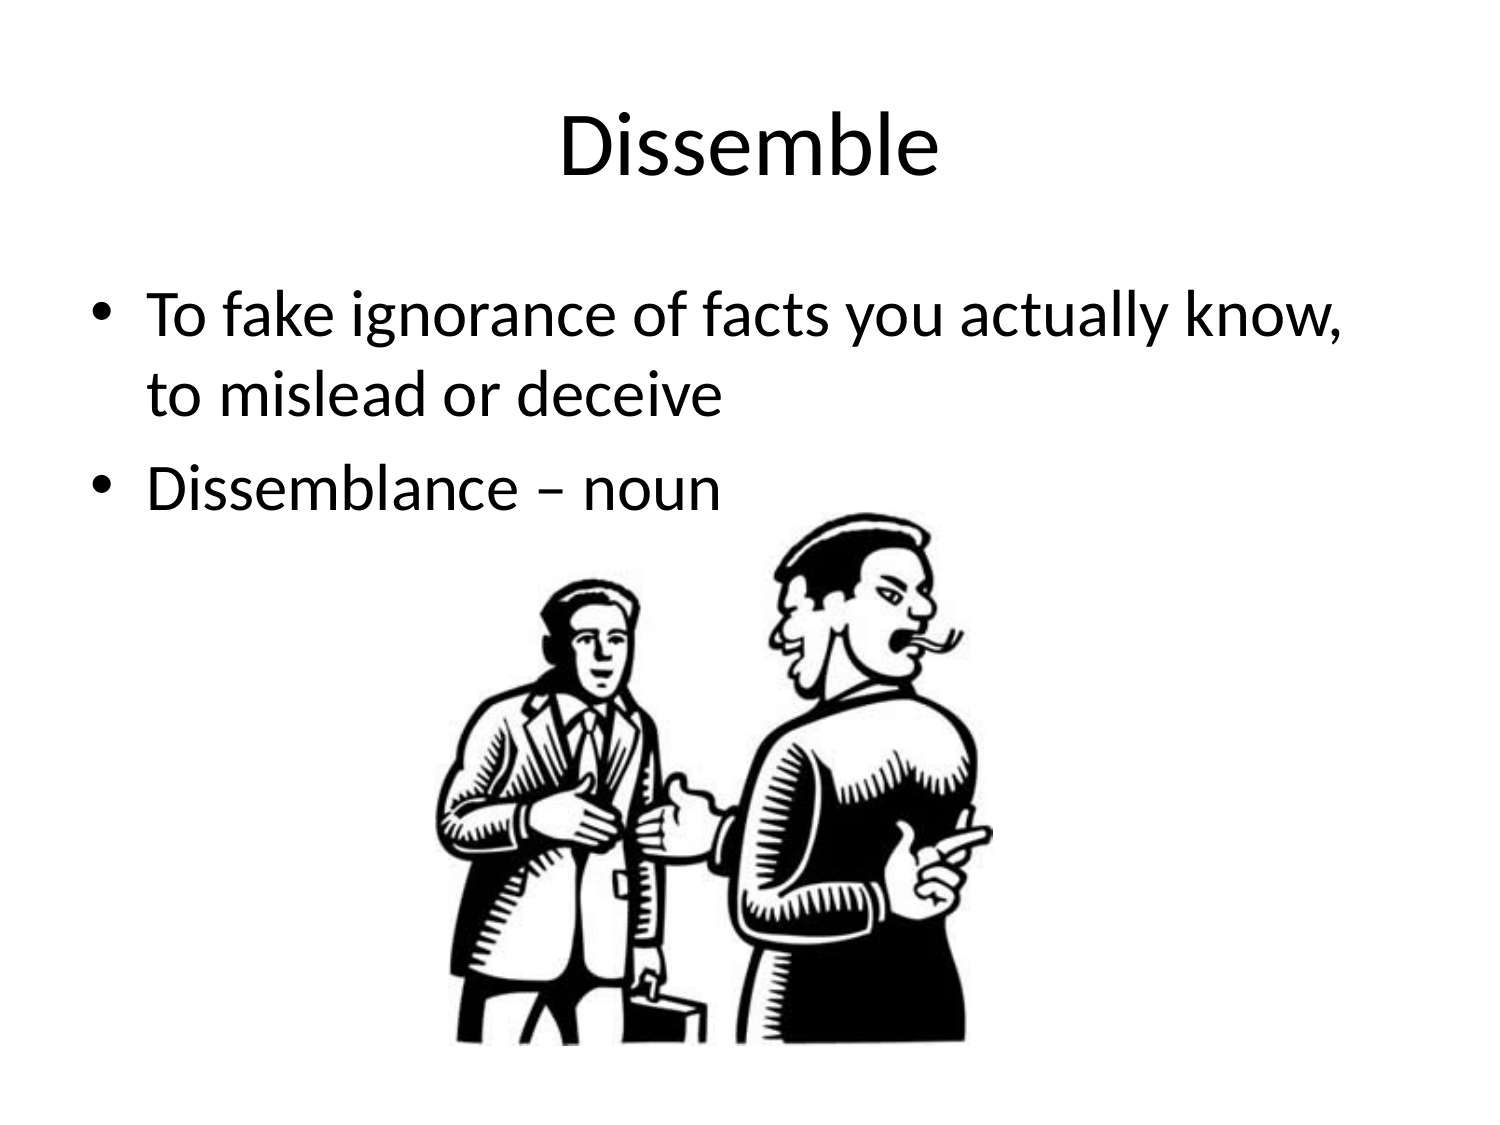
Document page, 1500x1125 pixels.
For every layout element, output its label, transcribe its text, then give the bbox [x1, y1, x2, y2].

picture [434, 511, 993, 1046]
title Dissemble [75, 45, 1425, 233]
list To fake ignorance of facts you actually know, to mislead or deceive Dissemblance – noun [75, 262, 1425, 1005]
